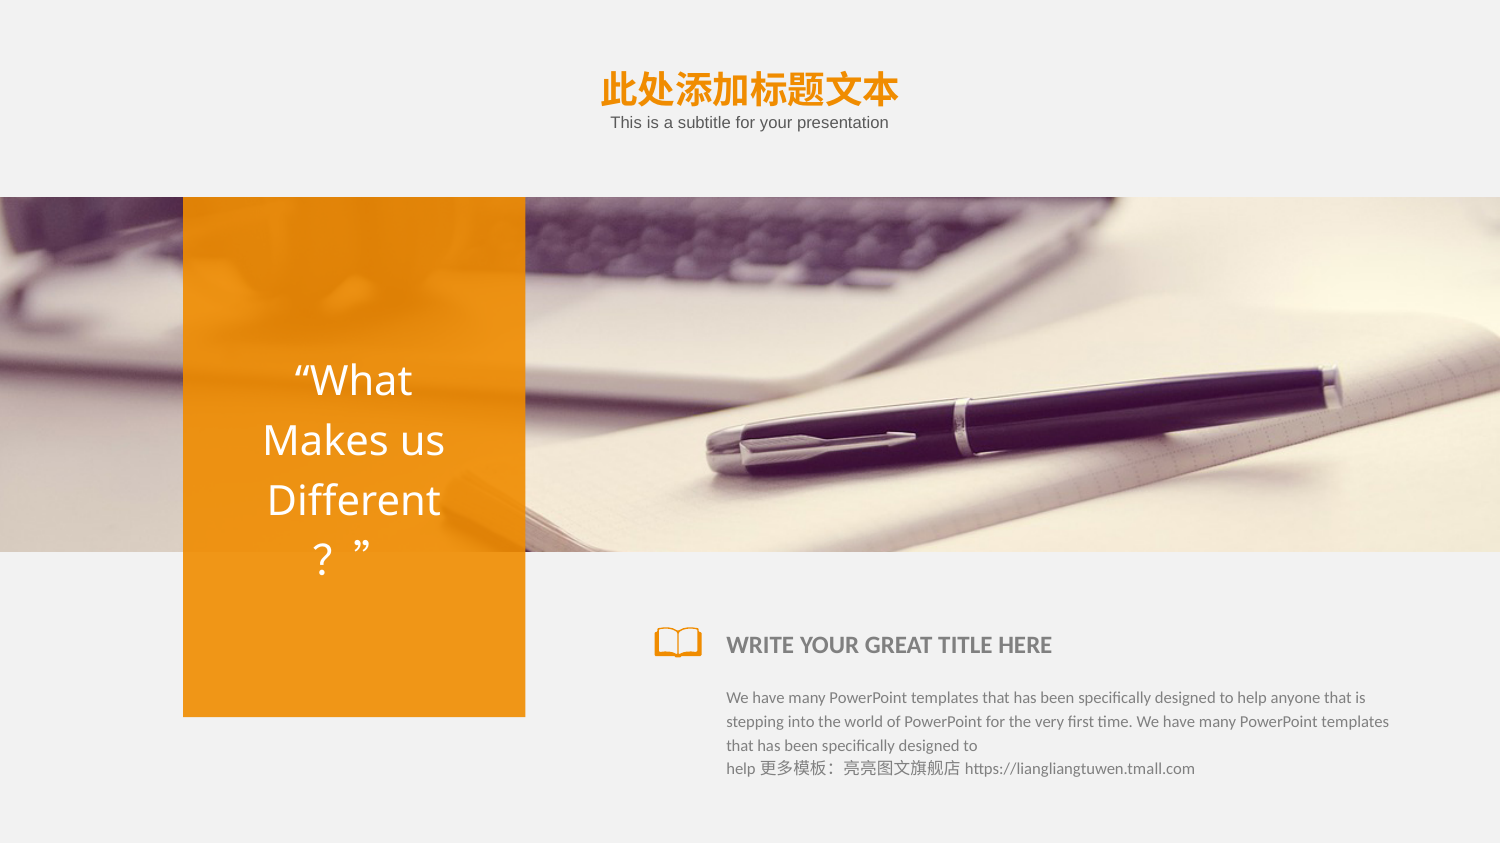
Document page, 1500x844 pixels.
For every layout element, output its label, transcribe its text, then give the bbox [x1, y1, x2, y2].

text_box [654, 627, 702, 658]
text_box [526, 197, 1500, 552]
text_box [0, 197, 183, 552]
text_box WRITE YOUR GREAT TITLE HERE We have many PowerPoint templates that has been specifically designed to help anyone that is stepping into the world of PowerPoint for the very first time. We have many PowerPoint templates that has been specifically designed to help更多模板：亮亮图文旗舰店https://liangliangtuwen.tmall.com [726, 622, 1400, 779]
text_box [183, 197, 526, 718]
text_box “What Makes us Different ？” [212, 335, 496, 591]
text_box 此处添加标题文本 [567, 58, 933, 119]
text_box This is a subtitle for your presentation [602, 112, 898, 133]
